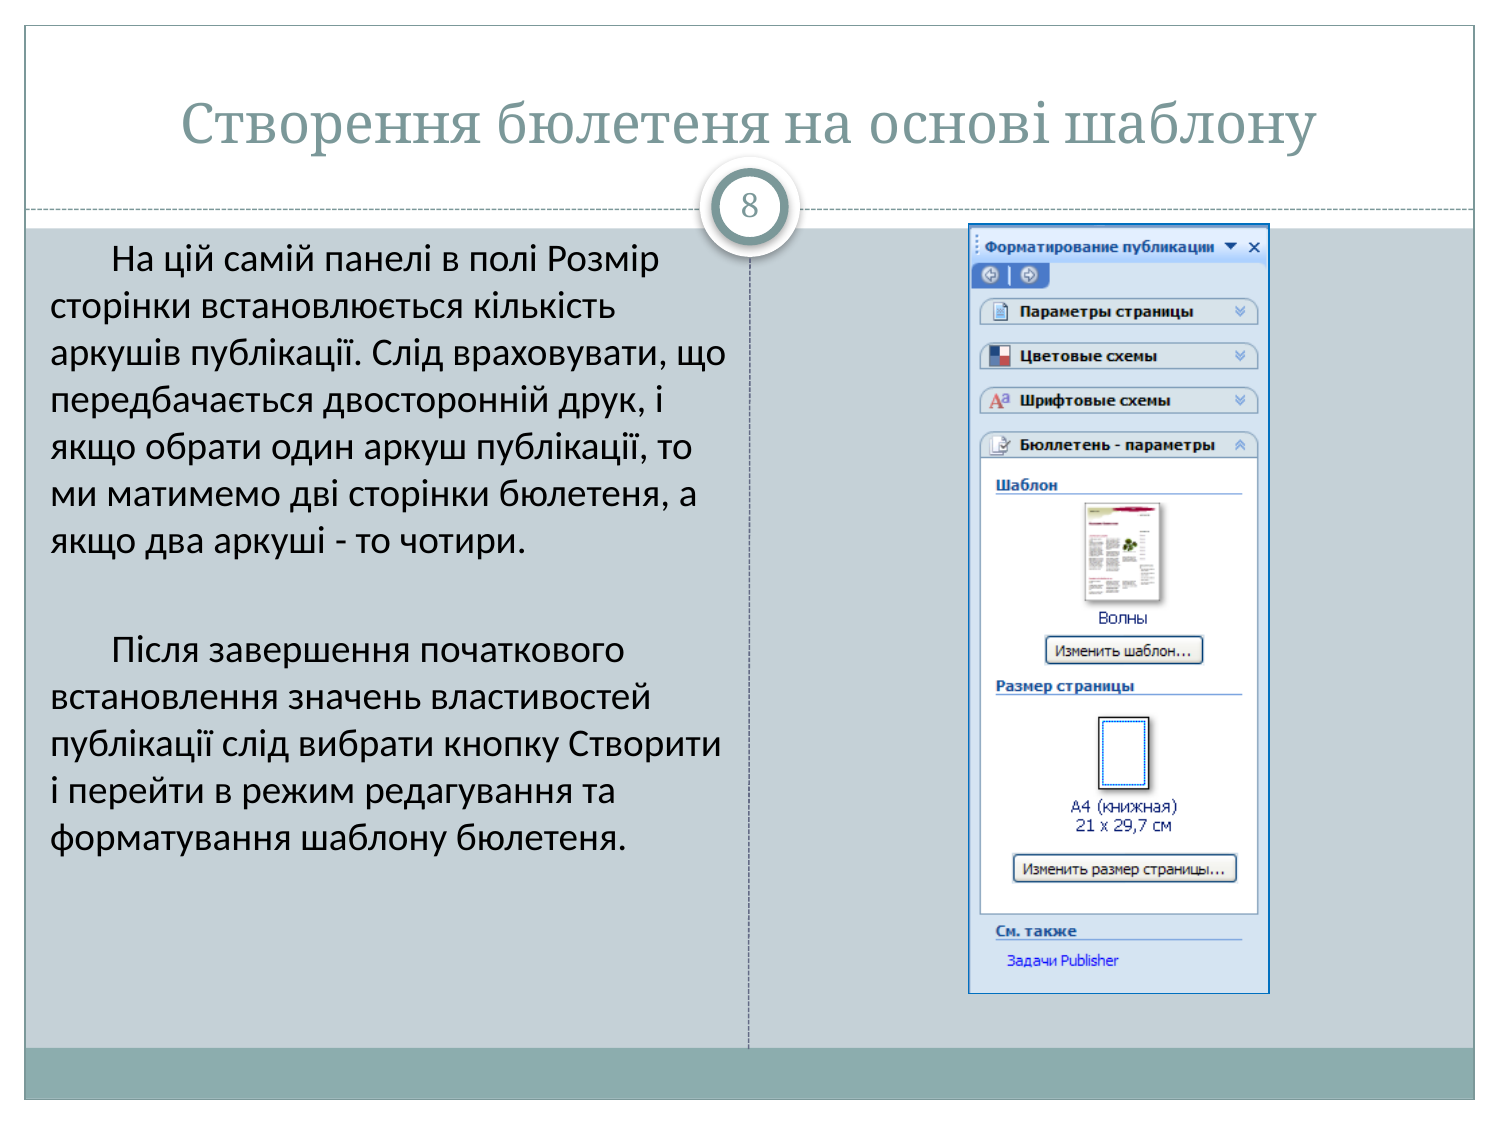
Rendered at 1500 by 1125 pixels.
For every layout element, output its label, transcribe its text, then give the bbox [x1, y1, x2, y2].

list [969, 224, 1269, 994]
title Створення бюлетеня на основі шаблону [49, 37, 1450, 162]
slide_number 8 [712, 170, 788, 243]
list На цій самій панелі в полі Розмір сторінки встановлюється кількість аркушів публікації. Слід враховувати, що передбачається двосторонній друк, і якщо обрати один аркуш публікації, то ми матимемо дві сторінки бюлетеня, а якщо два аркуші - то чотири. Після завершення початкового встановлення значень властивостей публікації слід вибрати кнопку Створити і перейти в режим редагування та форматування шаблону бюлетеня. [35, 224, 750, 1043]
